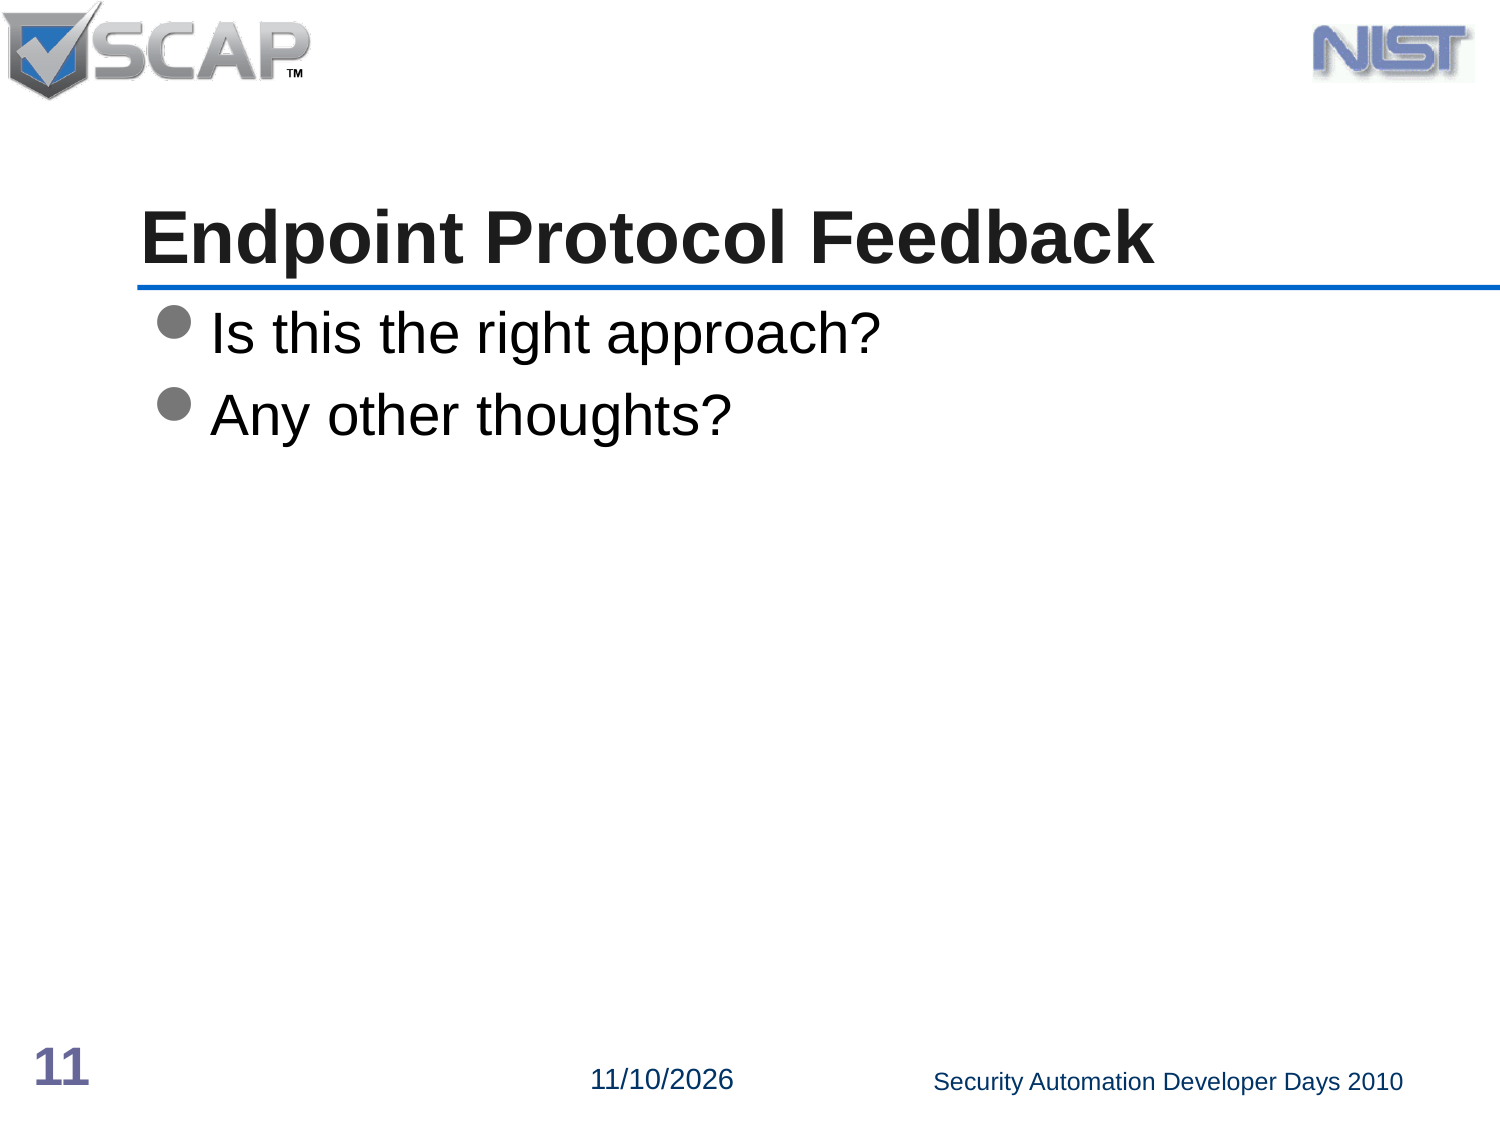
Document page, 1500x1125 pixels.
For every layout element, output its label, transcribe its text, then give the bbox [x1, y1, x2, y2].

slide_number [399, 1026, 750, 1104]
title Endpoint Protocol Feedback [124, 99, 1426, 288]
footer Security Automation Developer Days 2010 [912, 1024, 1426, 1104]
picture [0, 0, 313, 103]
picture [1312, 24, 1475, 83]
slide_number 11 [13, 1023, 111, 1105]
list Is this the right approach? Any other thoughts? [137, 287, 1400, 1026]
